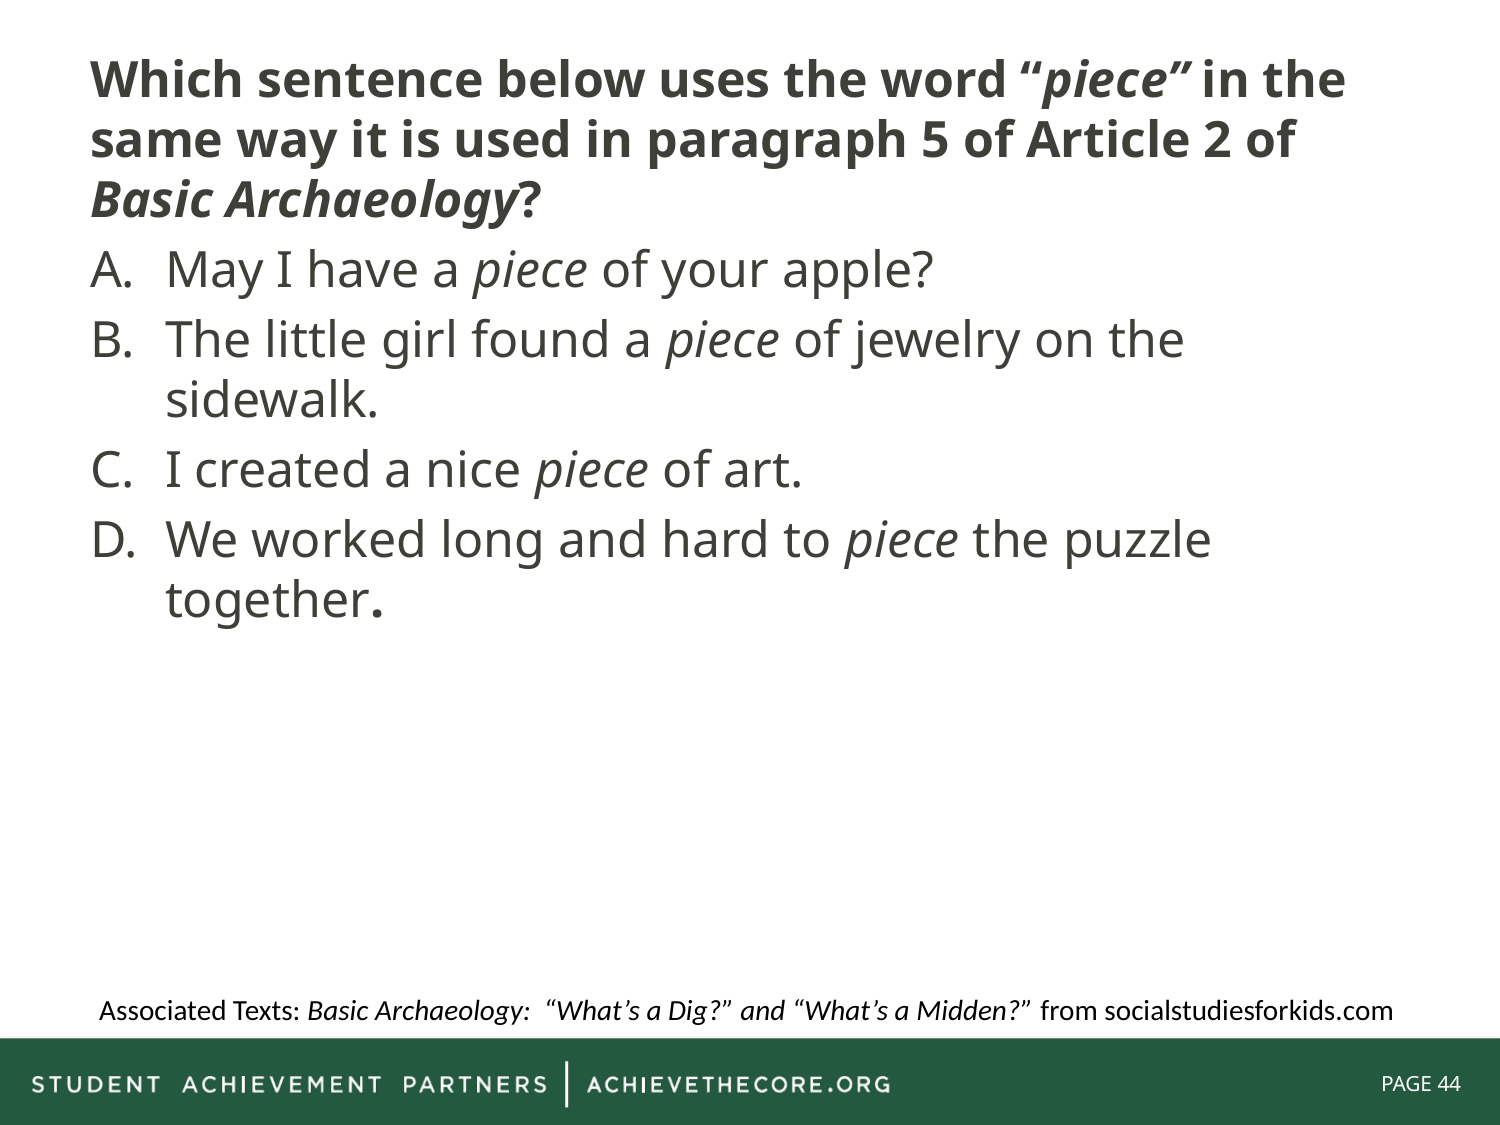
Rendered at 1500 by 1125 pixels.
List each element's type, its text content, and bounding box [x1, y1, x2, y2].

list Which sentence below uses the word “piece” in the same way it is used in paragraph 5 of Article 2 of Basic Archaeology? May I have a piece of your apple? The little girl found a piece of jewelry on the sidewalk. I created a nice piece of art. We worked long and hard to piece the puzzle together. [75, 39, 1425, 760]
text_box Associated Texts: Basic Archaeology: “What’s a Dig?” and “What’s a Midden?” from socialstudiesforkids.com [74, 984, 1425, 1034]
